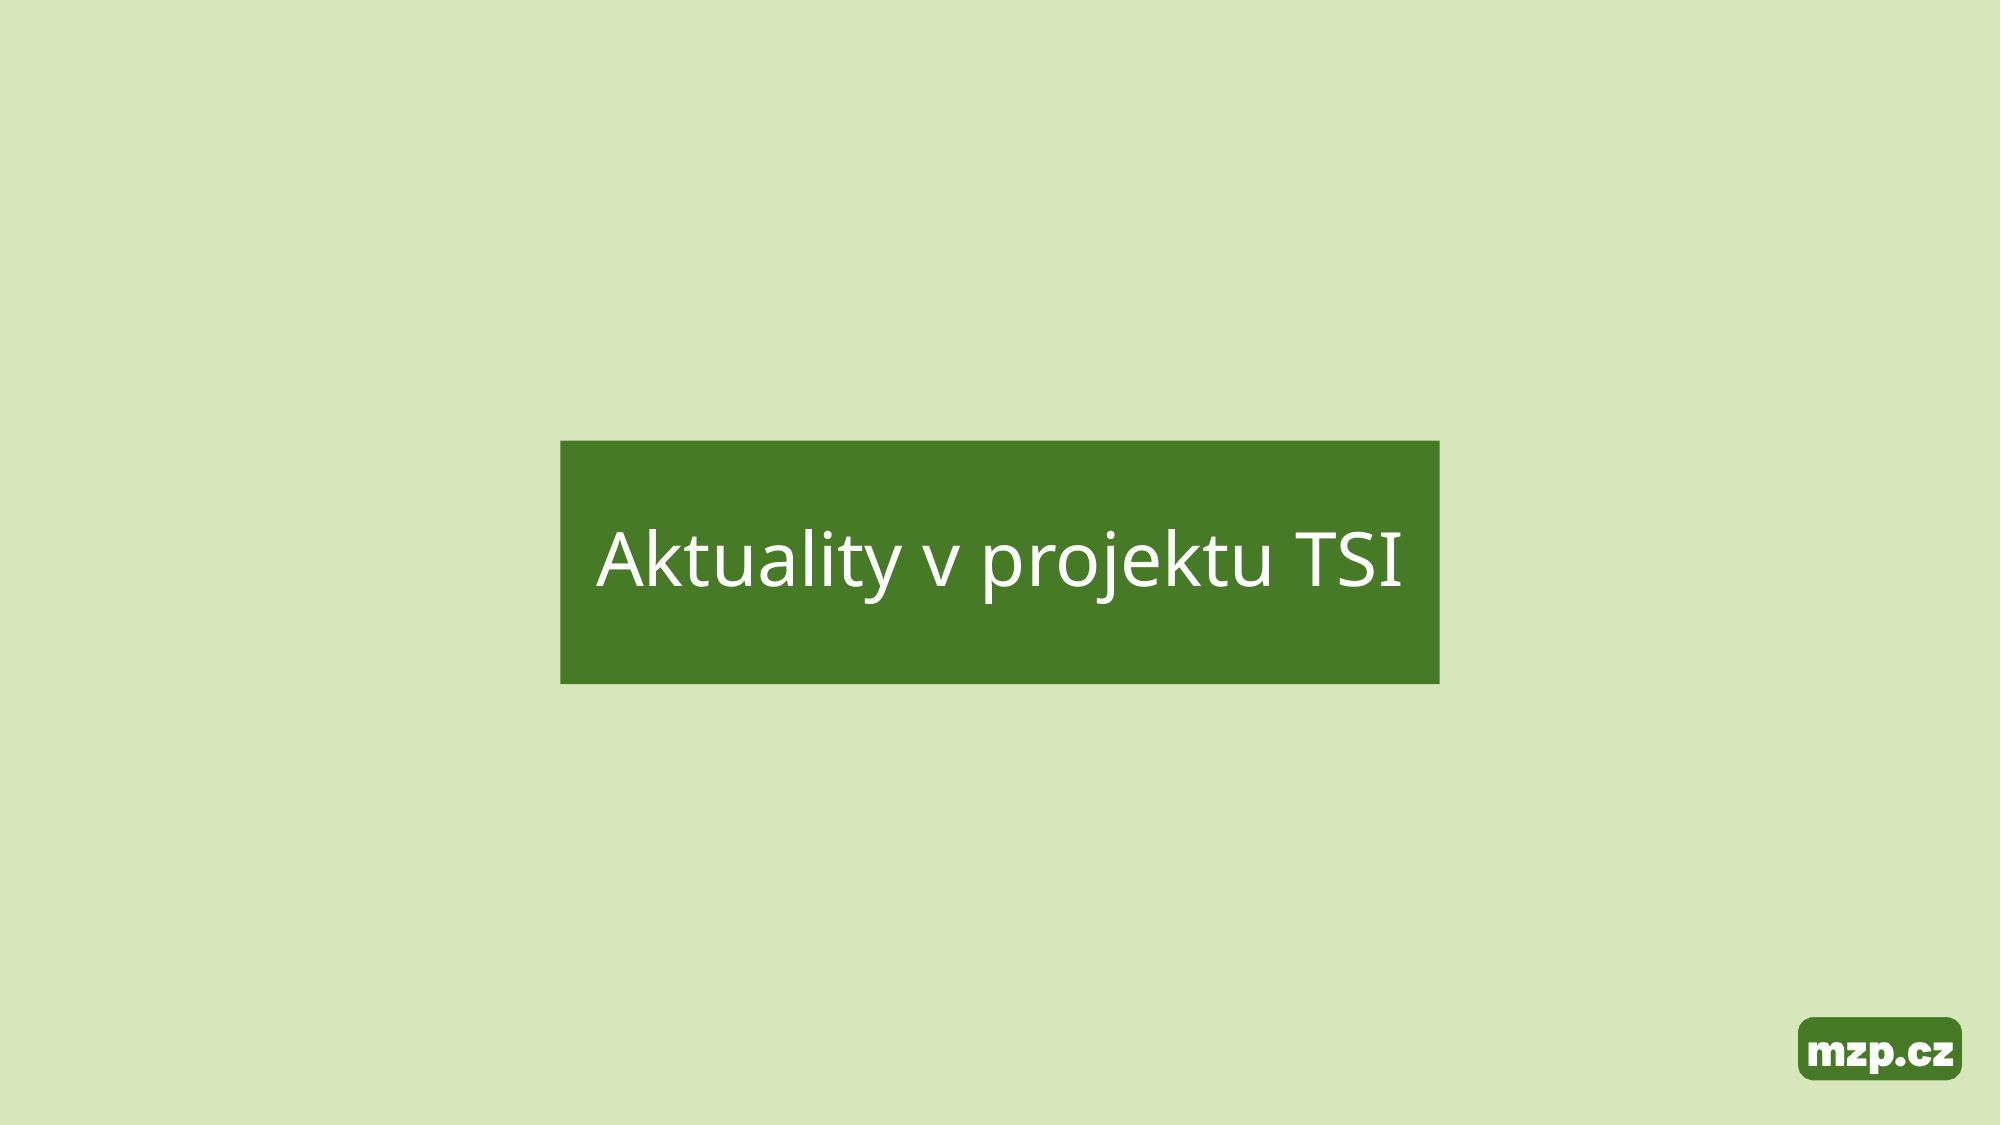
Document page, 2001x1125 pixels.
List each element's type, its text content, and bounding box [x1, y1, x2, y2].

picture [1767, 939, 1993, 1125]
title Aktuality v projektu TSI [560, 440, 1440, 685]
